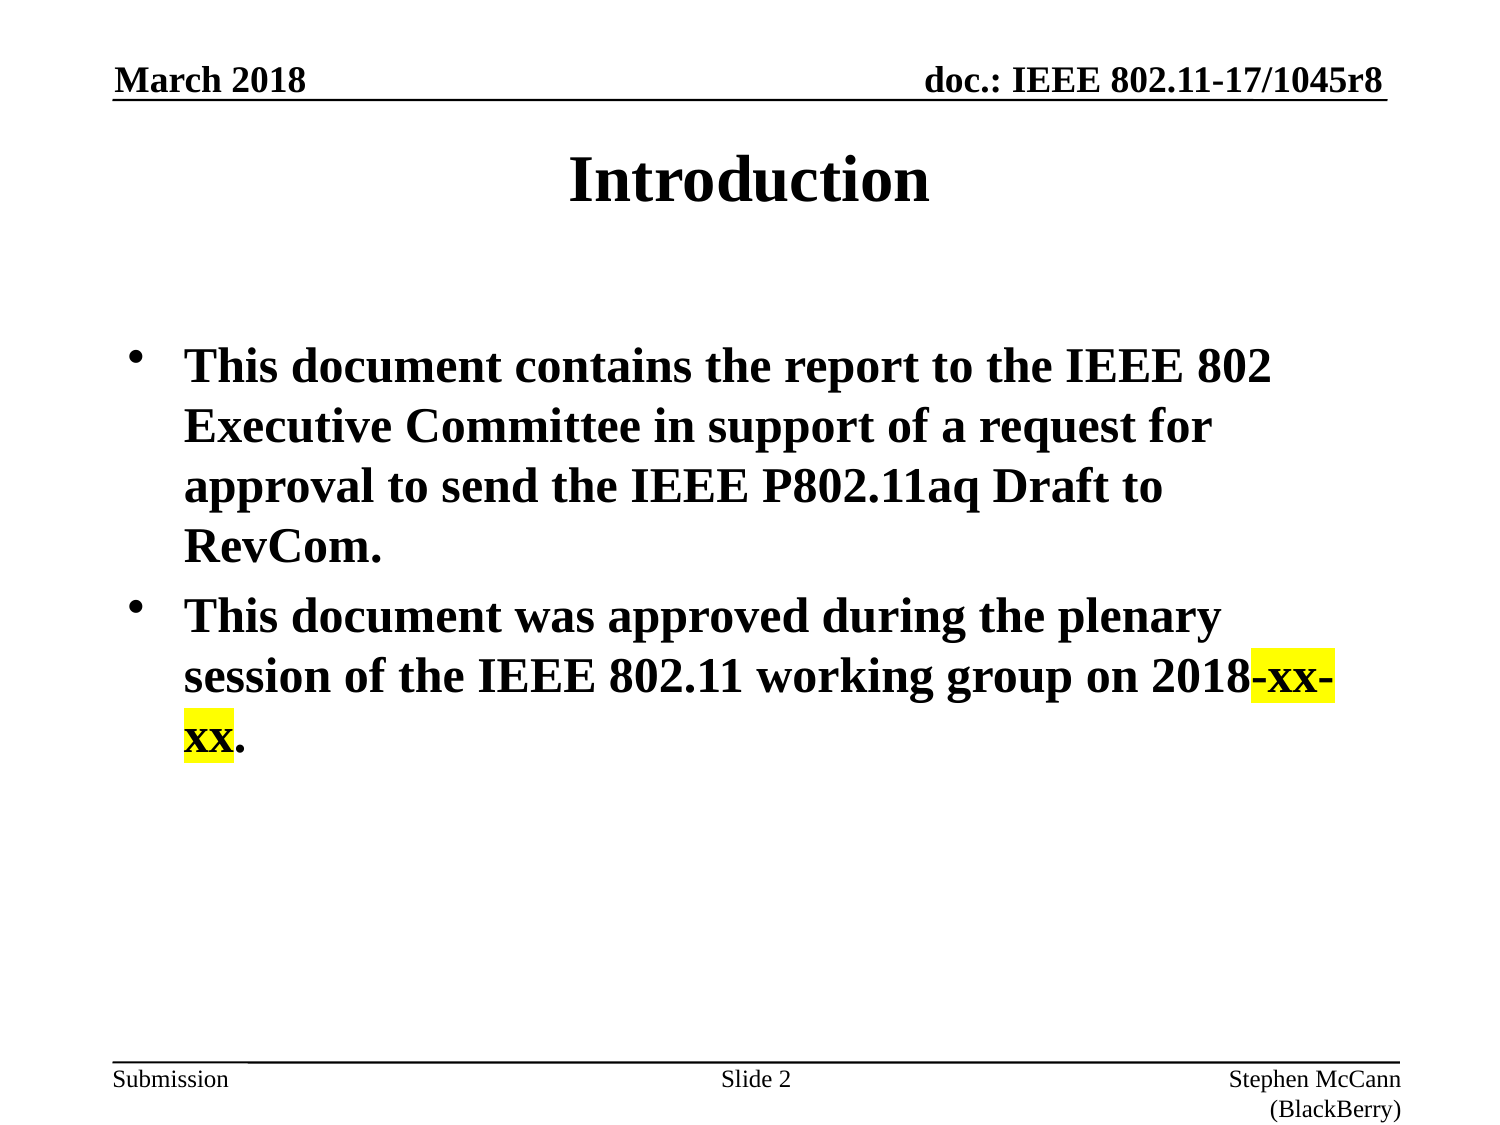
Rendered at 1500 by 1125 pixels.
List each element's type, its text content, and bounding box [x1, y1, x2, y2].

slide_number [114, 54, 374, 101]
list This document contains the report to the IEEE 802 Executive Committee in support of a request for approval to send the IEEE P802.11aq Draft to RevCom. This document was approved during the plenary session of the IEEE 802.11 working group on 2018-xx-xx. [112, 324, 1388, 1001]
title Introduction [112, 112, 1388, 238]
slide_number Slide 2 [712, 1061, 800, 1093]
footer Stephen McCann (BlackBerry) [1092, 1061, 1402, 1093]
